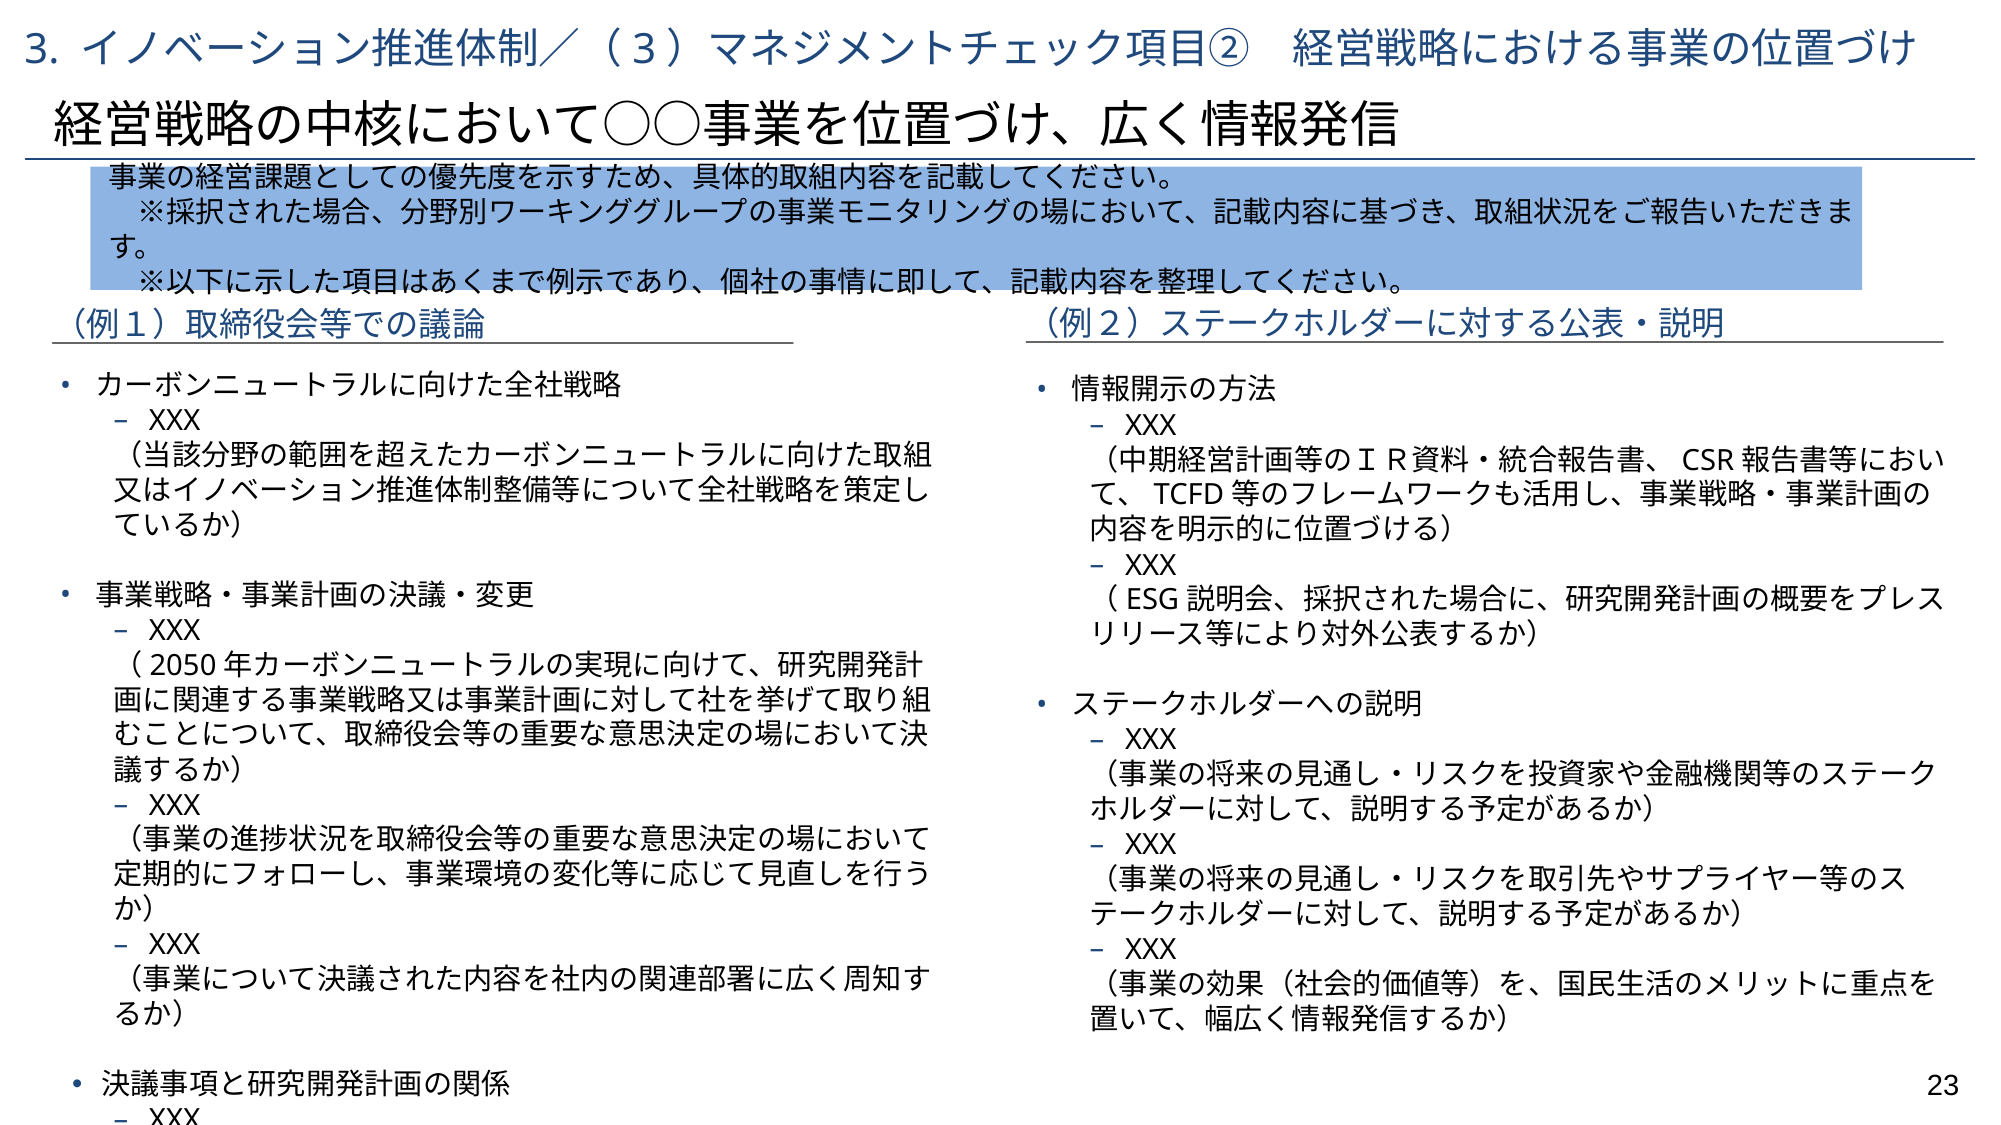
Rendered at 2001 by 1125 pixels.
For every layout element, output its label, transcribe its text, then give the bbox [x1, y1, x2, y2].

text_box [52, 295, 794, 344]
text_box 経営戦略の中核において○○事業を位置づけ、広く情報発信 [53, 99, 1899, 154]
text_box 事業の経営課題としての優先度を示すため、具体的取組内容を記載してください。 ※採択された場合、分野別ワーキンググループの事業モニタリングの場において、記載内容に基づき、取組状況をご報告いただきます。 ※以下に示した項目はあくまで例示であり、個社の事情に即して、記載内容を整理してください。 [90, 166, 1863, 290]
text_box 情報開示の方法 XXX （中期経営計画等のＩＲ資料・統合報告書、CSR報告書等において、TCFD等のフレームワークも活用し、事業戦略・事業計画の内容を明示的に位置づける） XXX （ESG説明会、採択された場合に、研究開発計画の概要をプレスリリース等により対外公表するか） ステークホルダーへの説明 XXX （事業の将来の見通し・リスクを投資家や金融機関等のステークホルダーに対して、説明する予定があるか） XXX （事業の将来の見通し・リスクを取引先やサプライヤー等のステークホルダーに対して、説明する予定があるか） XXX （事業の効果（社会的価値等）を、国民生活のメリットに重点を置いて、幅広く情報発信するか） [1018, 370, 1947, 1125]
text_box 3. イノベーション推進体制／（3）マネジメントチェック項目② 経営戦略における事業の位置づけ [24, 28, 1974, 74]
text_box カーボンニュートラルに向けた全社戦略 XXX （当該分野の範囲を超えたカーボンニュートラルに向けた取組又はイノベーション推進体制整備等について全社戦略を策定しているか） 事業戦略・事業計画の決議・変更 XXX （2050年カーボンニュートラルの実現に向けて、研究開発計画に関連する事業戦略又は事業計画に対して社を挙げて取り組むことについて、取締役会等の重要な意思決定の場において決議するか） XXX （事業の進捗状況を取締役会等の重要な意思決定の場において定期的にフォローし、事業環境の変化等に応じて見直しを行うか） XXX （事業について決議された内容を社内の関連部署に広く周知するか） 決議事項と研究開発計画の関係 XXX （上記で決議された事業戦略・事業計画において、研究開発計画が不可欠な要素として、優先度高く位置づけられるか） [42, 366, 947, 1125]
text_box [1026, 294, 1944, 343]
